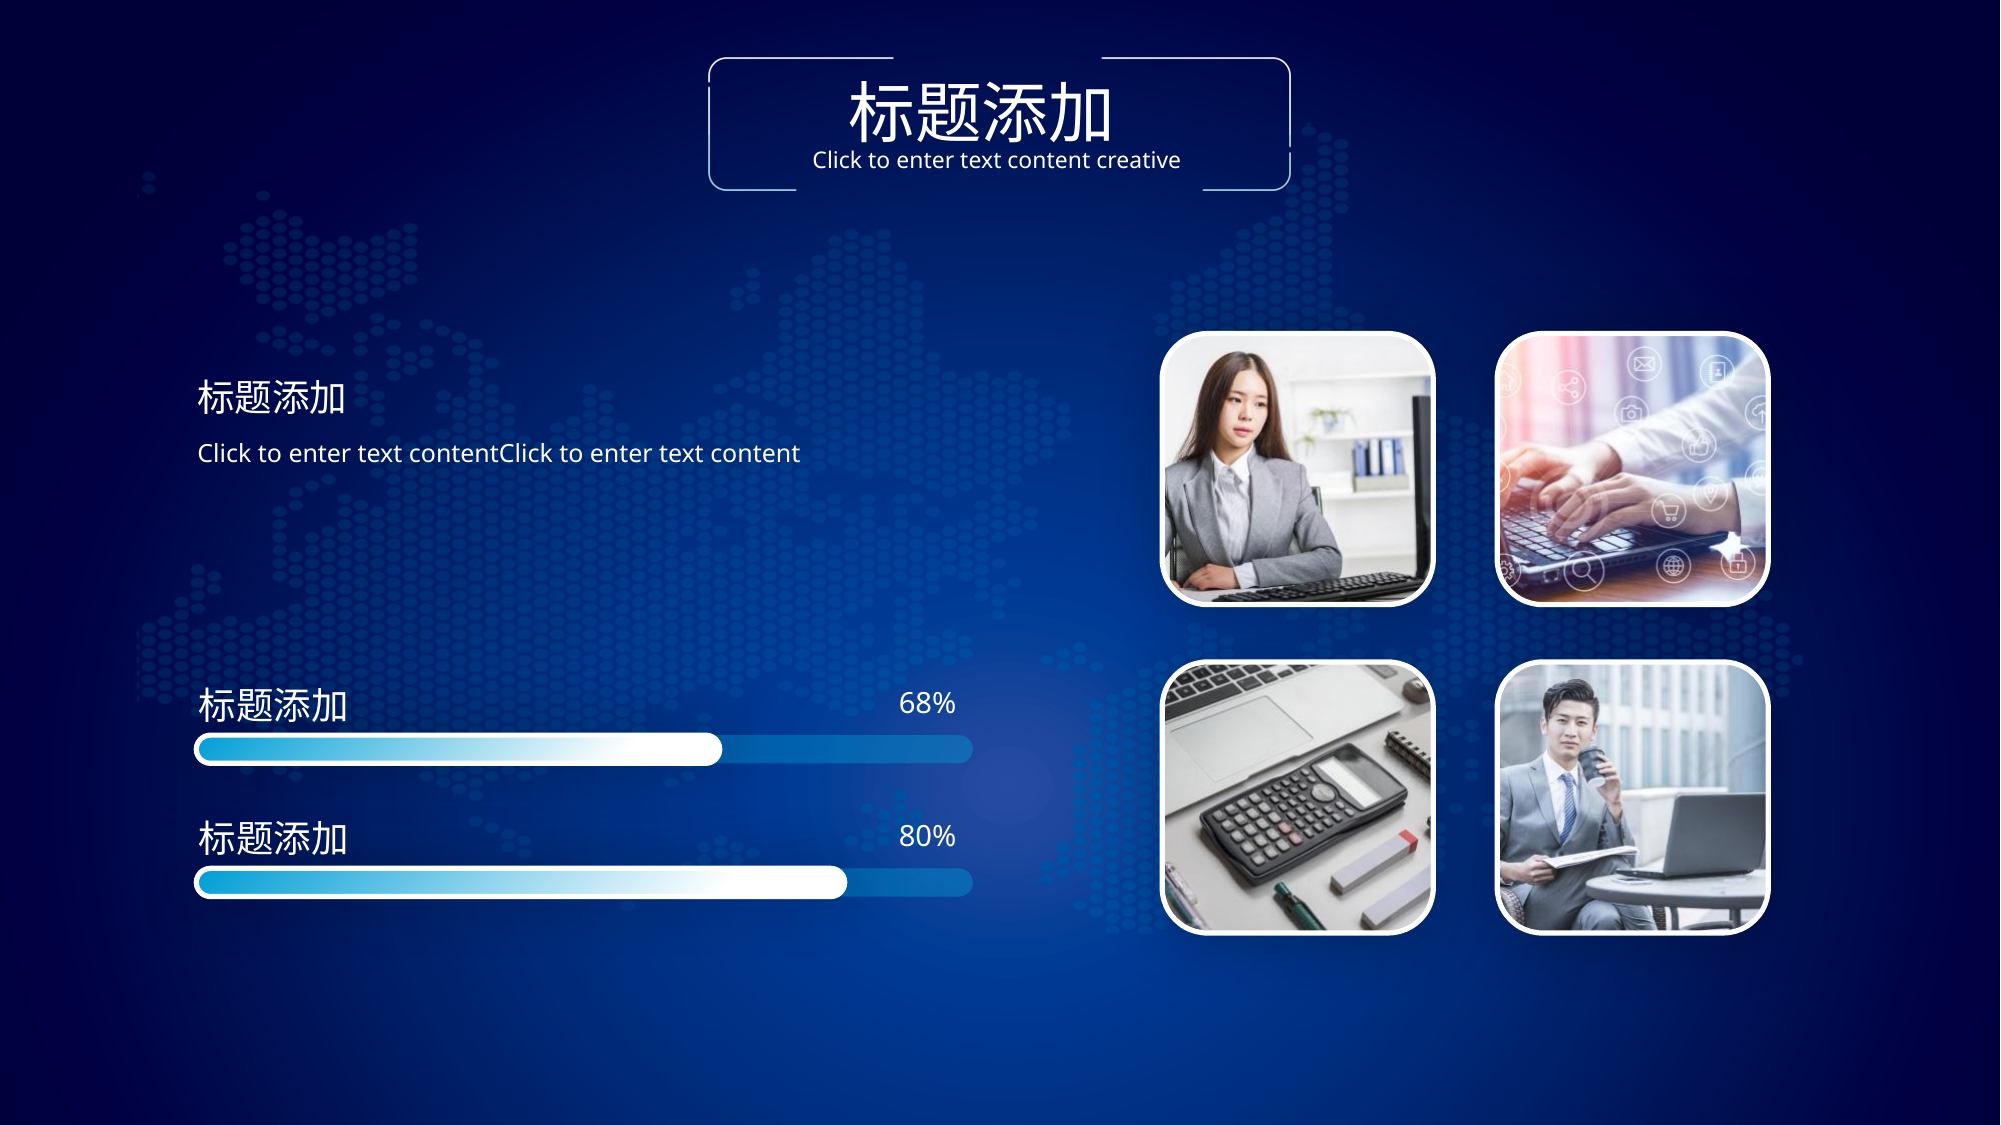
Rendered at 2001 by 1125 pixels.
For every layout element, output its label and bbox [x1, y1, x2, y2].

text_box [182, 366, 1030, 476]
picture [0, 0, 2000, 1125]
text_box [1161, 660, 1435, 935]
text_box [1161, 332, 1435, 606]
text_box [1496, 660, 1770, 935]
text_box [183, 674, 973, 897]
text_box [1496, 332, 1770, 606]
text_box [650, 63, 1349, 181]
